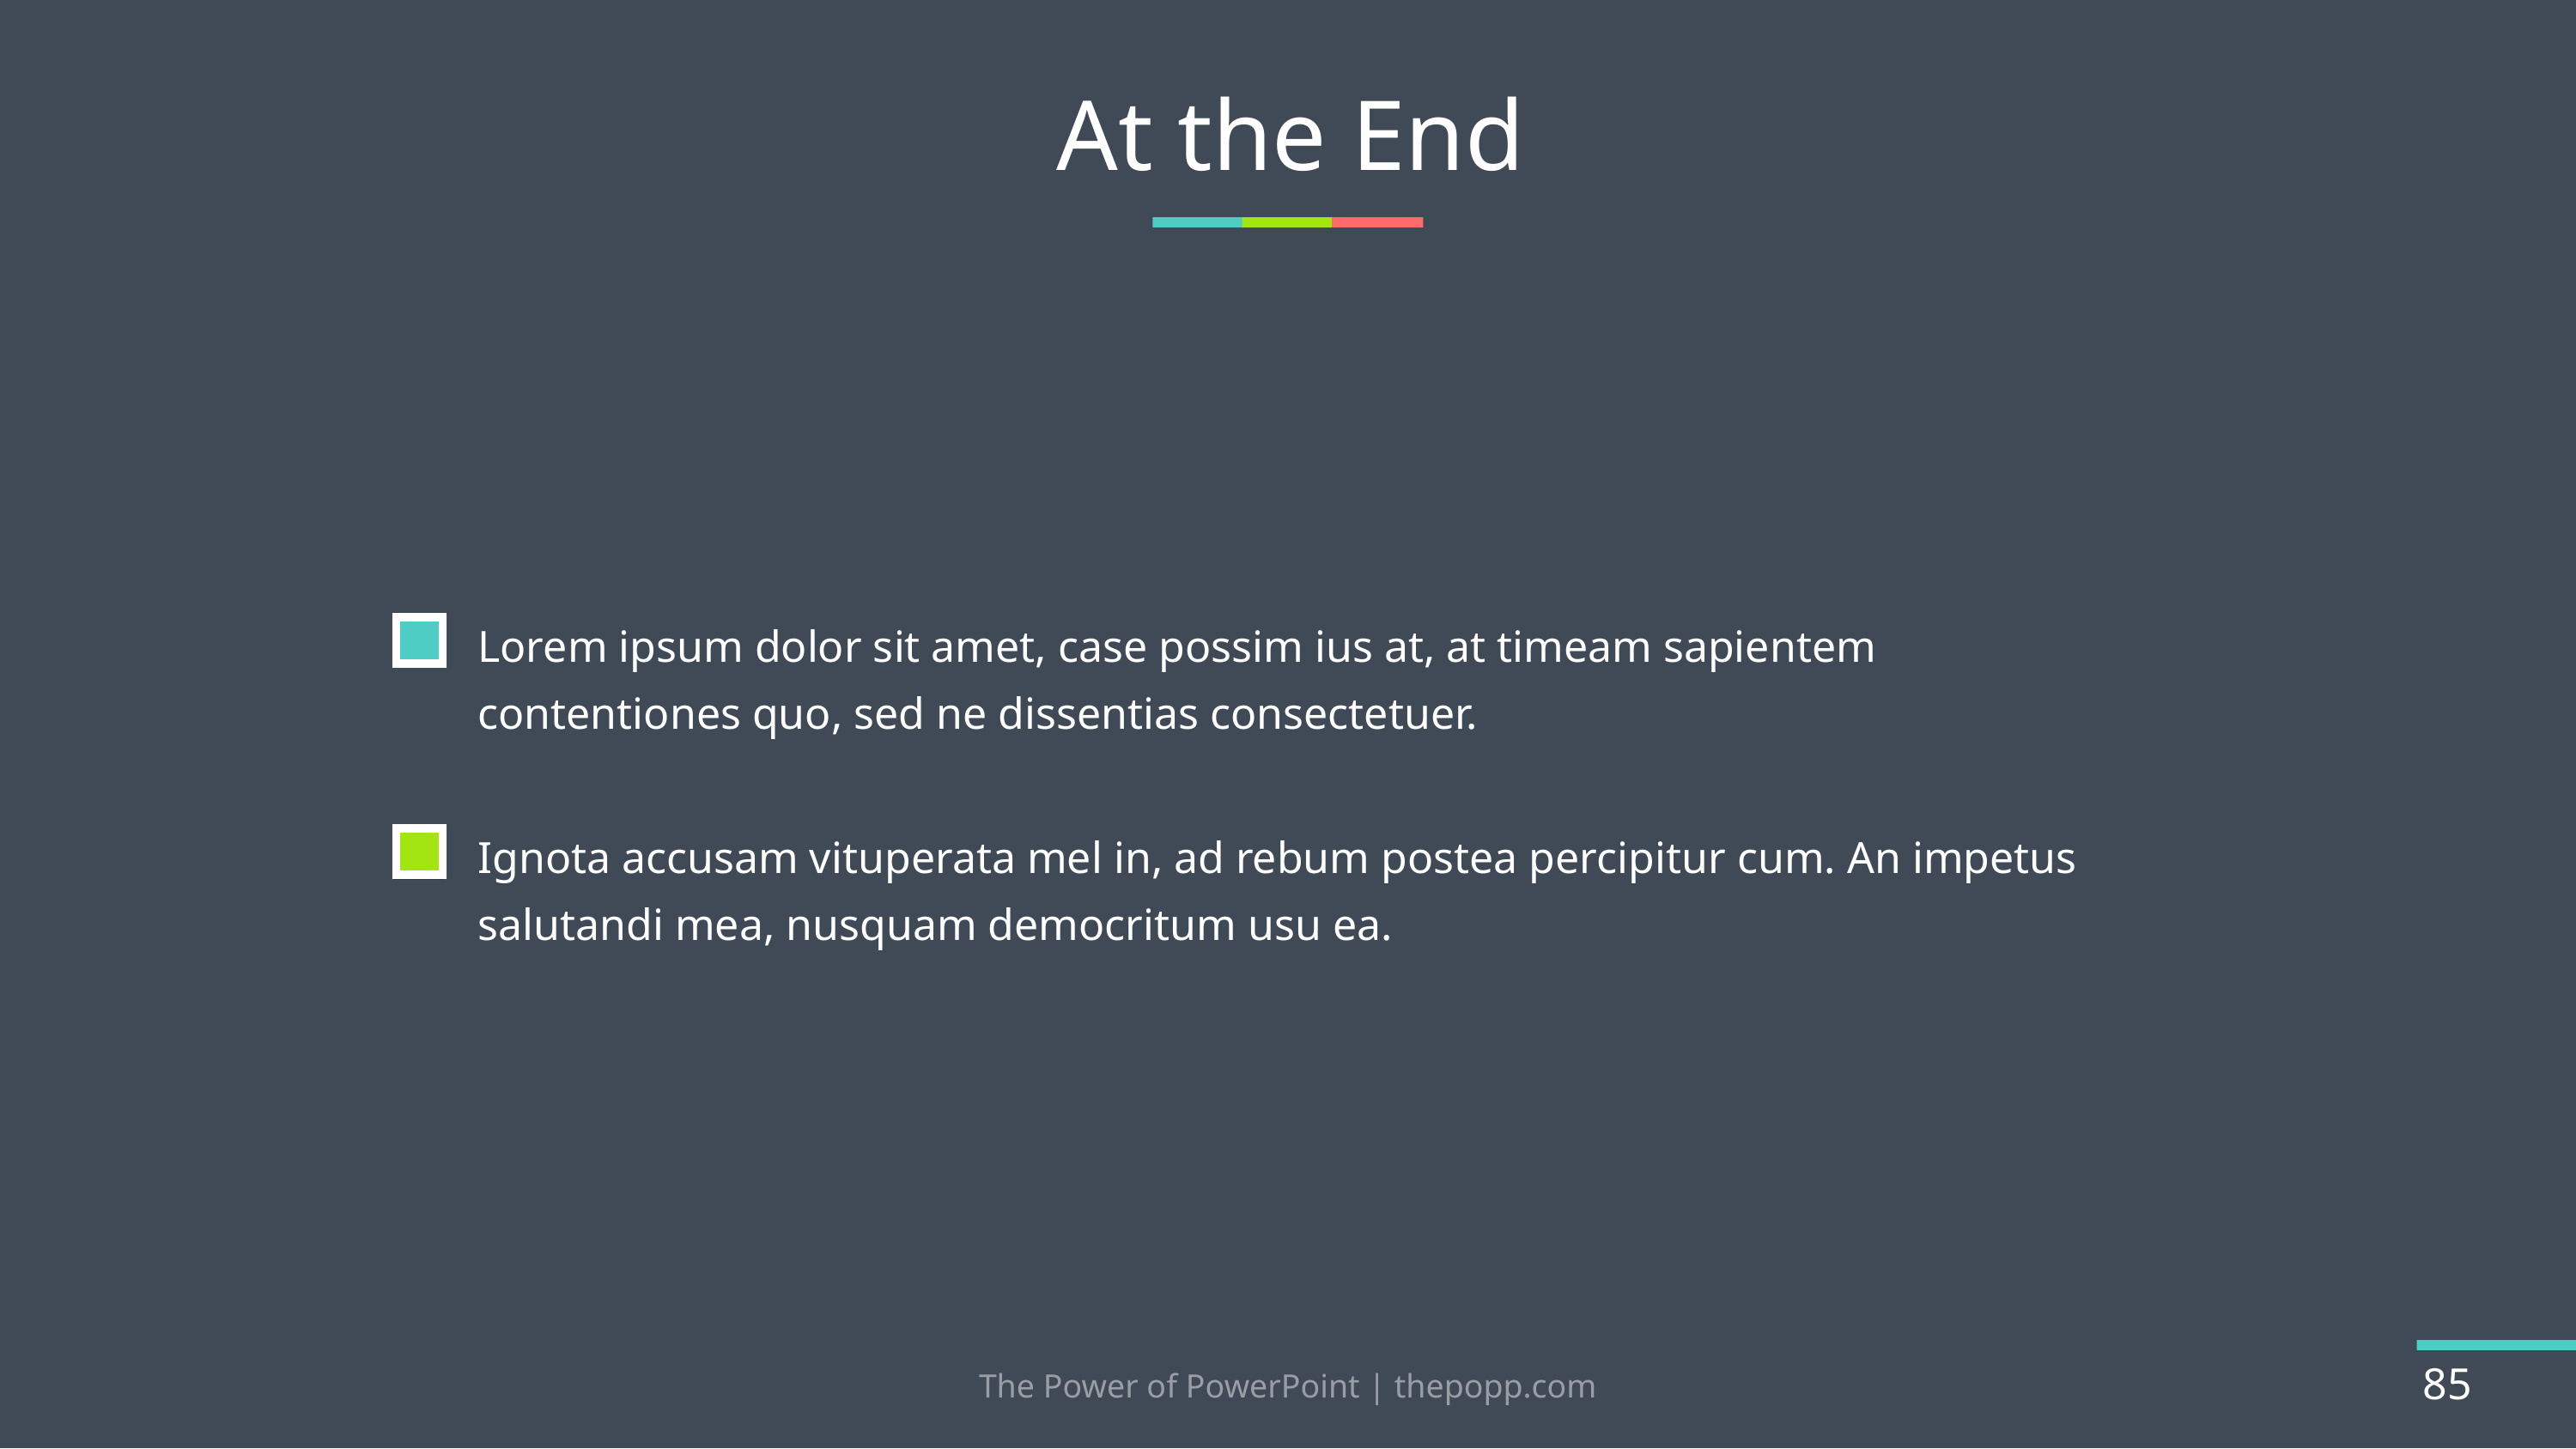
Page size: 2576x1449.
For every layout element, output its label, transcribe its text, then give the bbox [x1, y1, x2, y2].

title At the End [69, 49, 2512, 230]
slide_number 85 [2409, 1351, 2576, 1421]
list Lorem ipsum dolor sit amet, case possim ius at, at timeam sapientem contentiones quo, sed ne dissentias consectetuer. [465, 597, 2147, 771]
footer The Power of PowerPoint | thepopp.com [853, 1349, 1723, 1427]
list Ignota accusam vituperata mel in, ad rebum postea percipitur cum. An impetus salutandi mea, nusquam democritum usu ea. [465, 808, 2147, 982]
